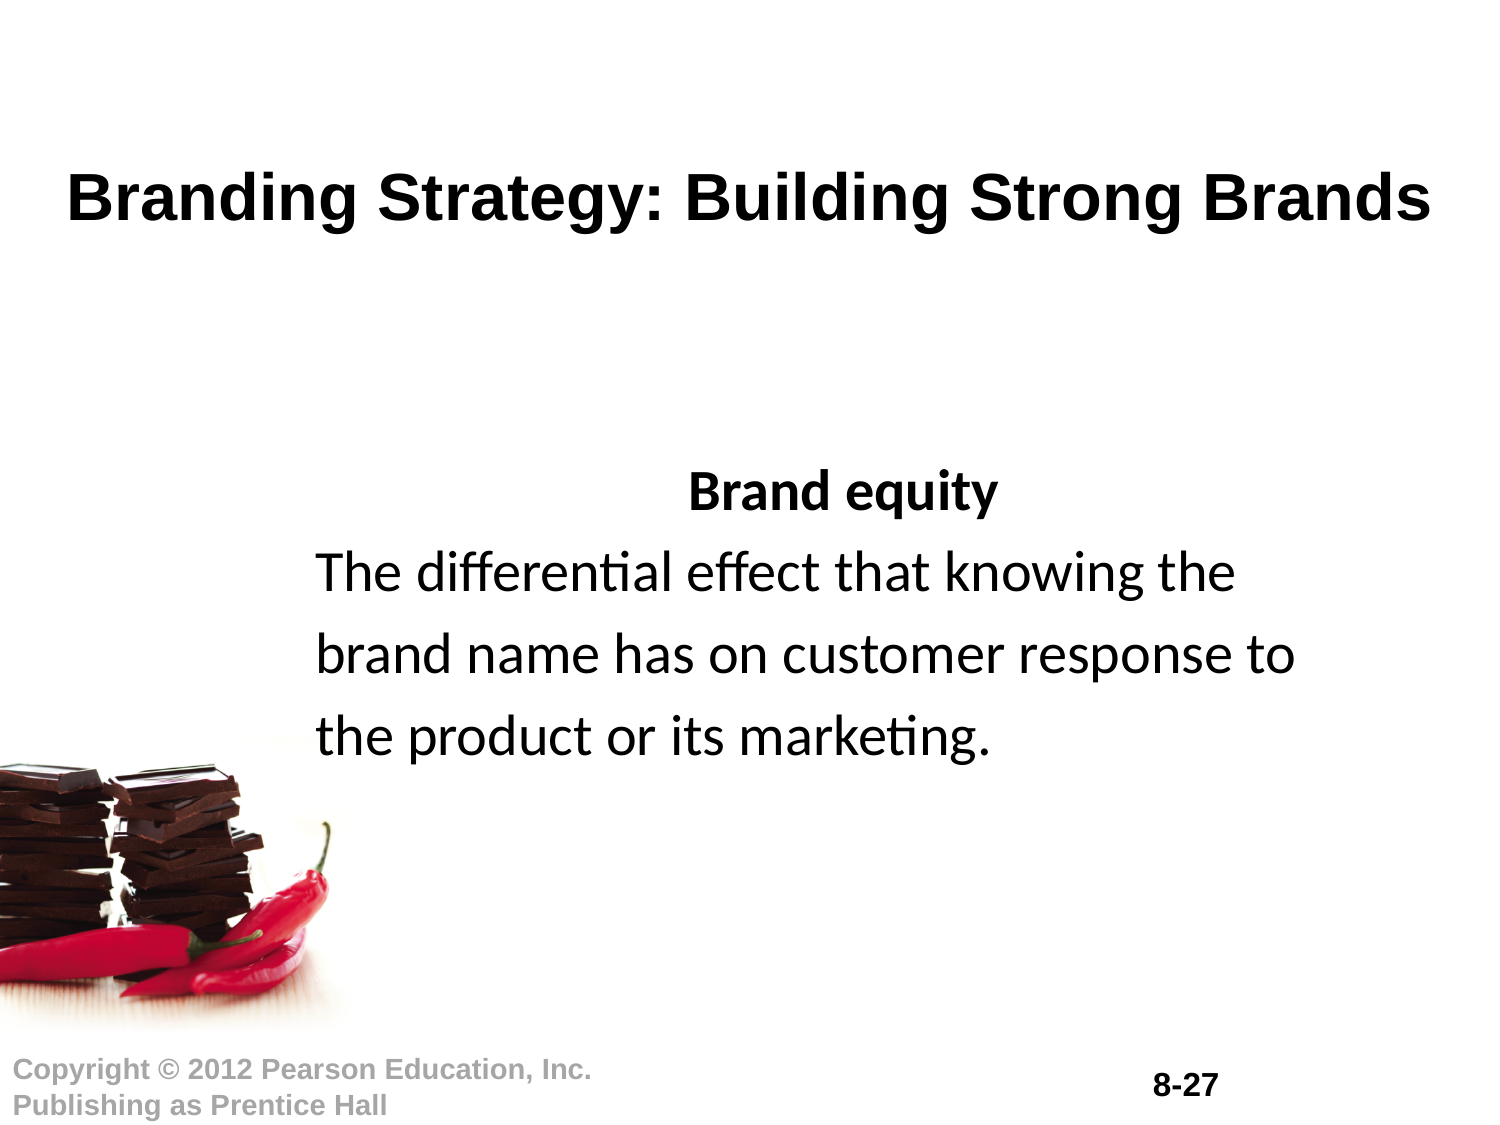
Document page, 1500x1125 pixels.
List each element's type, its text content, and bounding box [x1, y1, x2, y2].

picture [0, 737, 361, 1038]
title Branding Strategy: Building Strong Brands [0, 99, 1500, 288]
list Brand equity The differential effect that knowing the brand name has on customer response to the product or its marketing. [299, 362, 1388, 888]
